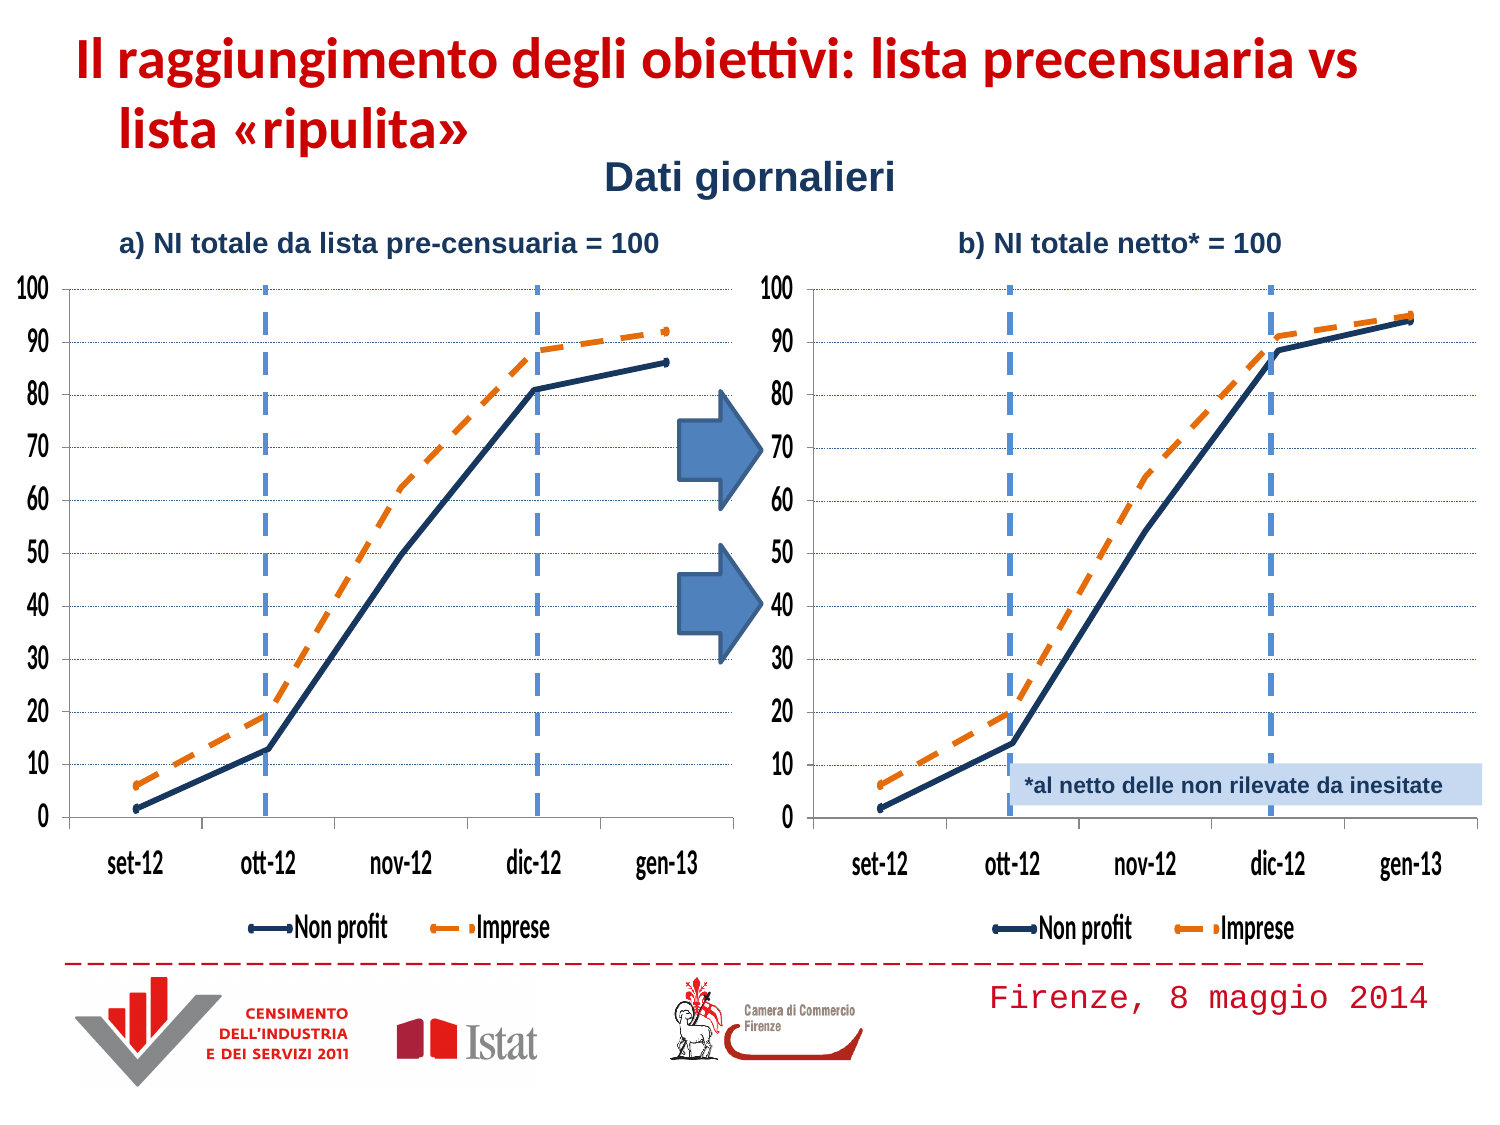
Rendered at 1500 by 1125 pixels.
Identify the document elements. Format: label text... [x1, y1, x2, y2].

picture [5, 253, 1495, 977]
text_box Firenze, 8 maggio 2014 [974, 984, 1459, 1023]
text_box b) NI totale netto* = 100 [746, 216, 1495, 253]
text_box Dati giornalieri [171, 142, 1341, 208]
picture [74, 977, 538, 1090]
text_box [667, 975, 864, 1063]
text_box Il raggiungimento degli obiettivi: lista precensuaria vs lista «ripulita» [74, 54, 1428, 125]
text_box a) NI totale da lista pre-censuaria = 100 [17, 216, 746, 252]
